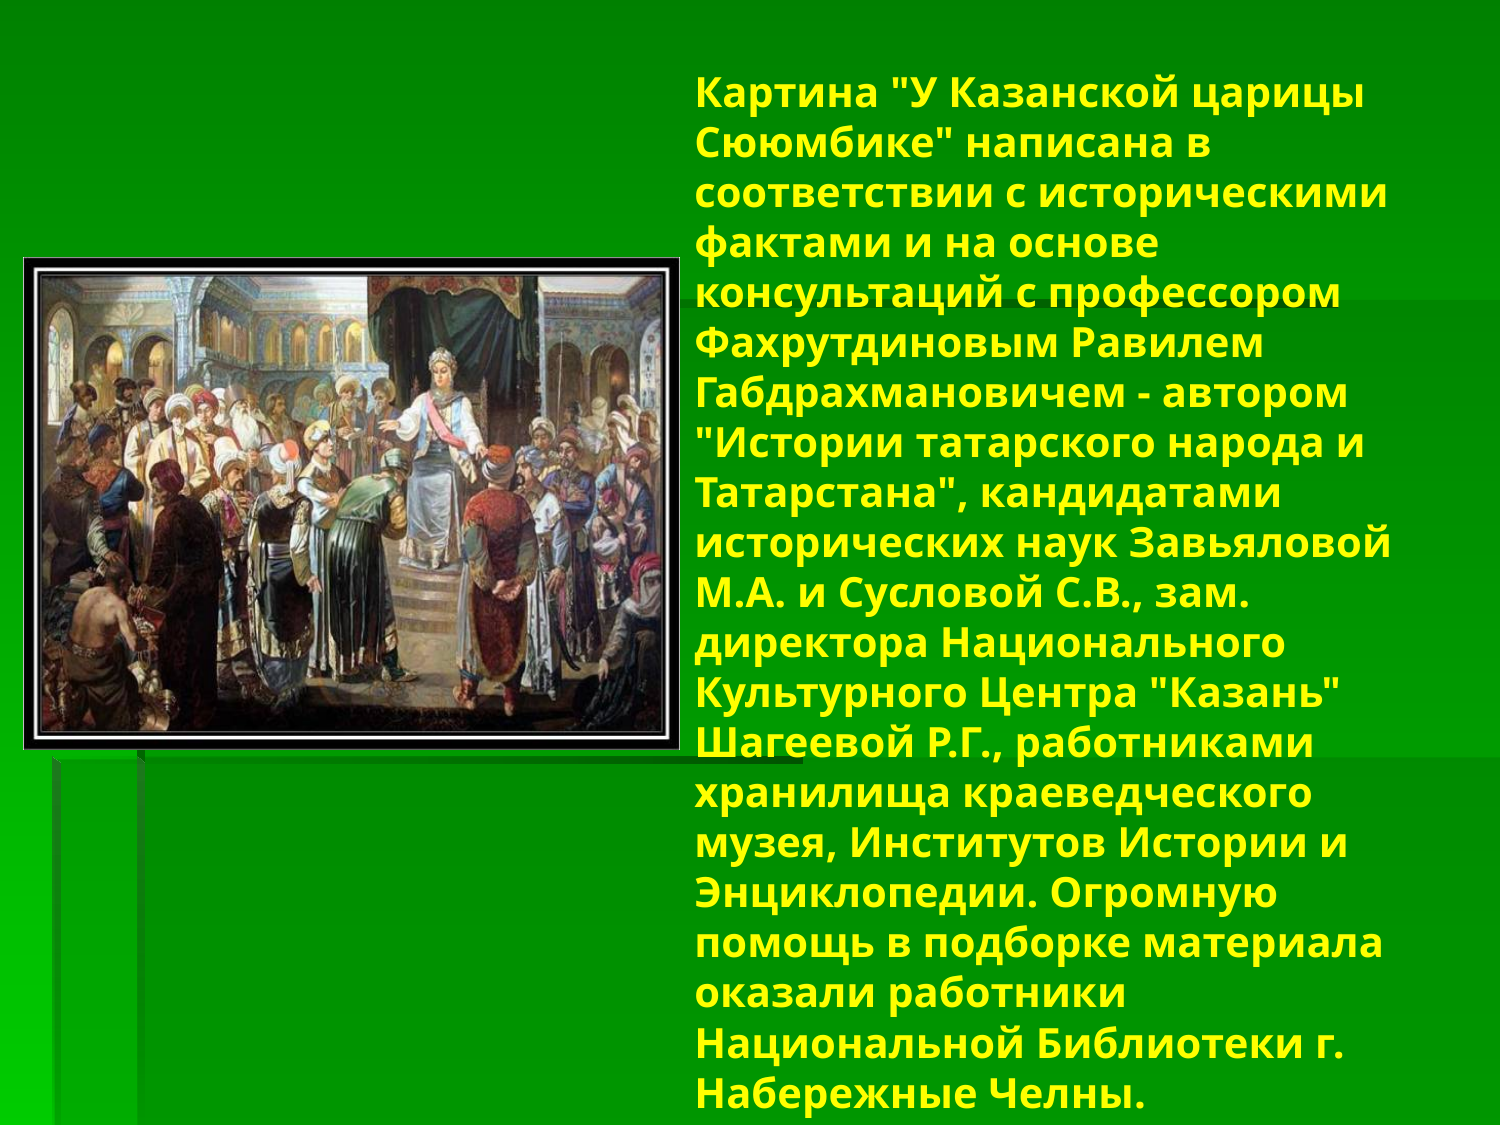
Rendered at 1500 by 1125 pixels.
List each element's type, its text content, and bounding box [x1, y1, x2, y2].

text_box Картина "У Казанской царицы Сююмбике" написана в соответствии с историческими фактами и на основе консультаций с профессором Фахрутдиновым Равилем Габдрахмановичем - автором "Истории татарского народа и Татарстана", кандидатами исторических наук Завьяловой М.А. и Сусловой С.В., зам. директора Национального Культурного Центра "Казань" Шагеевой Р.Г., работниками хранилища краеведческого музея, Институтов Истории и Энциклопедии. Огромную помощь в подборке материала оказали работники Национальной Библиотеки г. Набережные Челны. [679, 58, 1465, 1124]
picture [23, 257, 680, 750]
